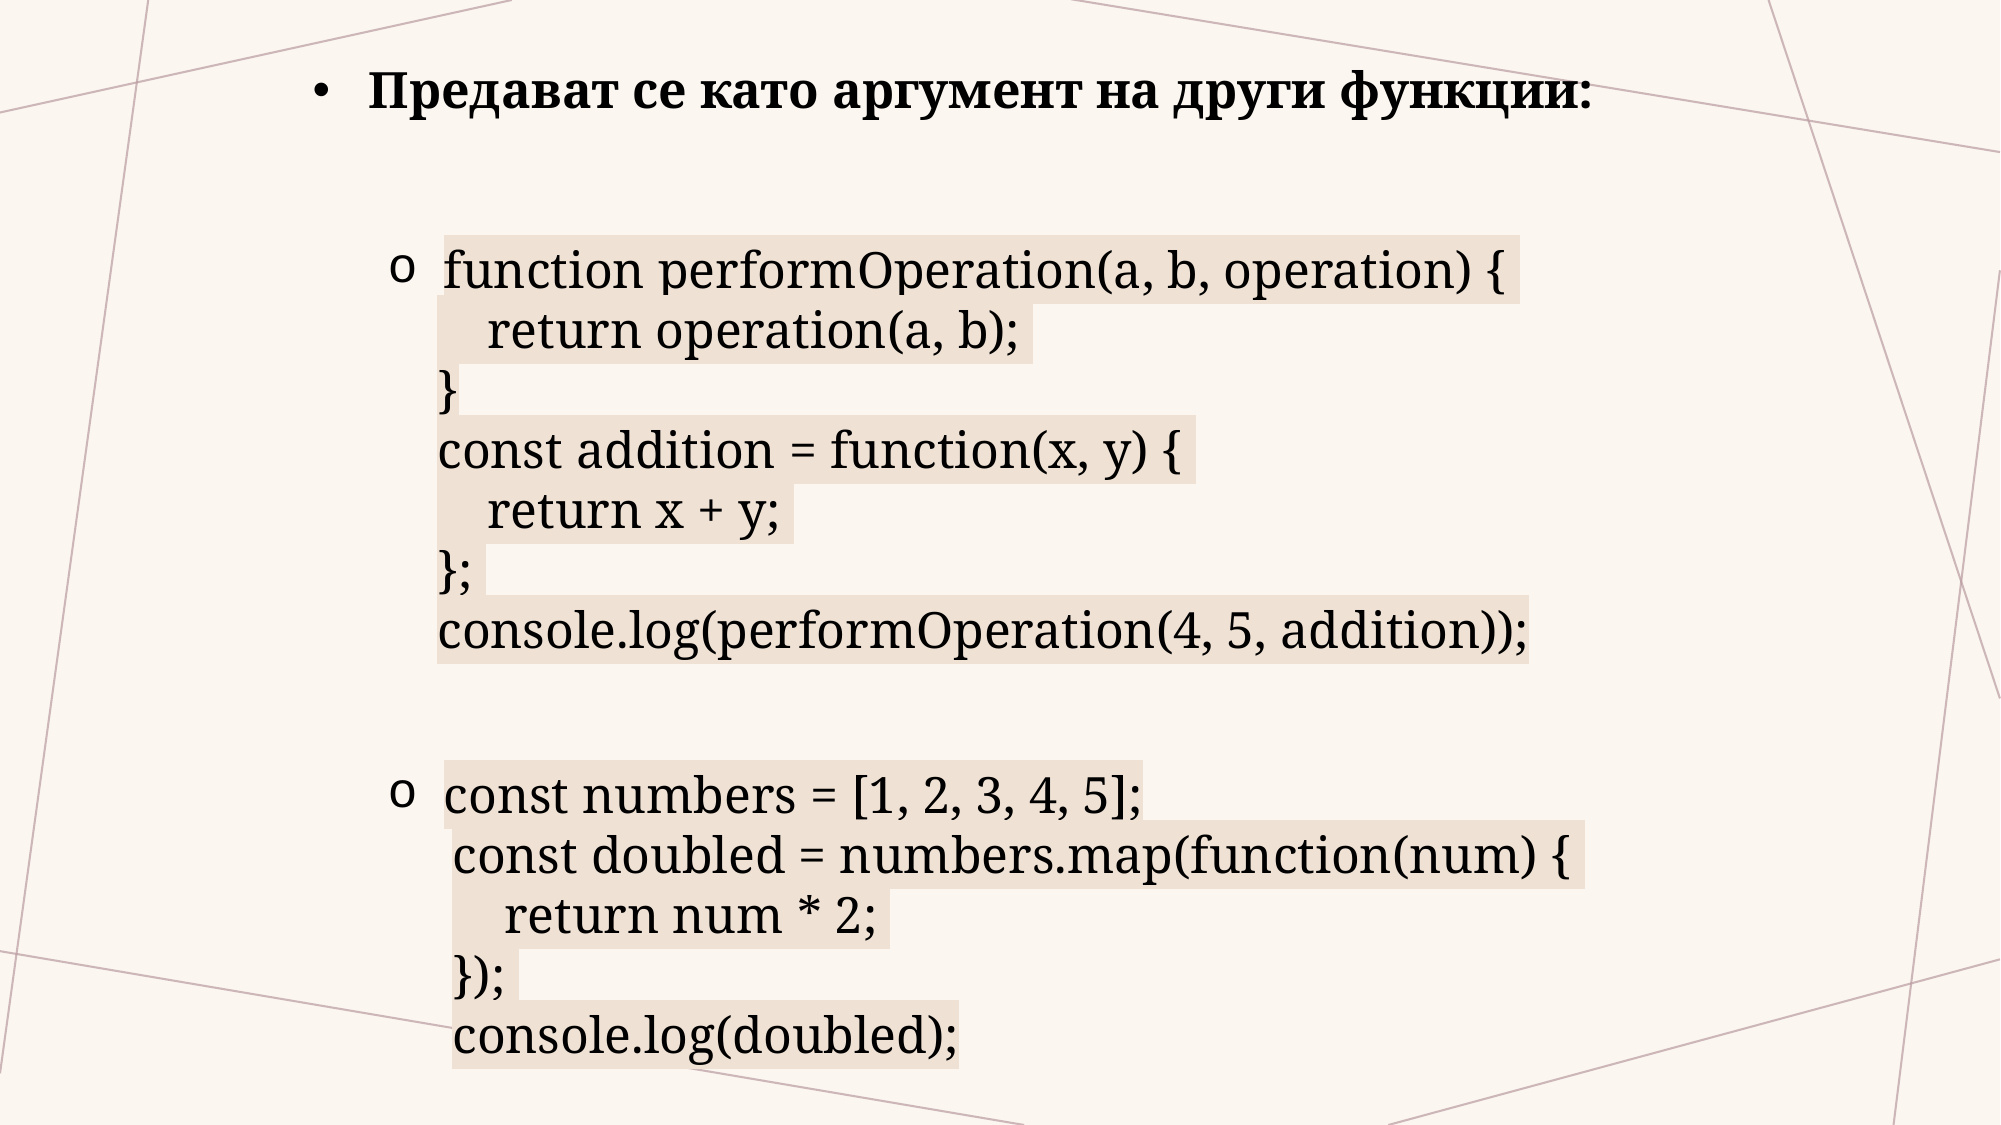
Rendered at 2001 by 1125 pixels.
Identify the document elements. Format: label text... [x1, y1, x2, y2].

text_box Предават се като аргумент на други функции: function performOperation(a, b, operation) { return operation(a, b); } const addition = function(x, y) { return x + y; }; console.log(performOperation(4, 5, addition)); const numbers = [1, 2, 3, 4, 5]; const doubled = numbers.map(function(num) { return num * 2; }); console.log(doubled); [297, 51, 1702, 1125]
